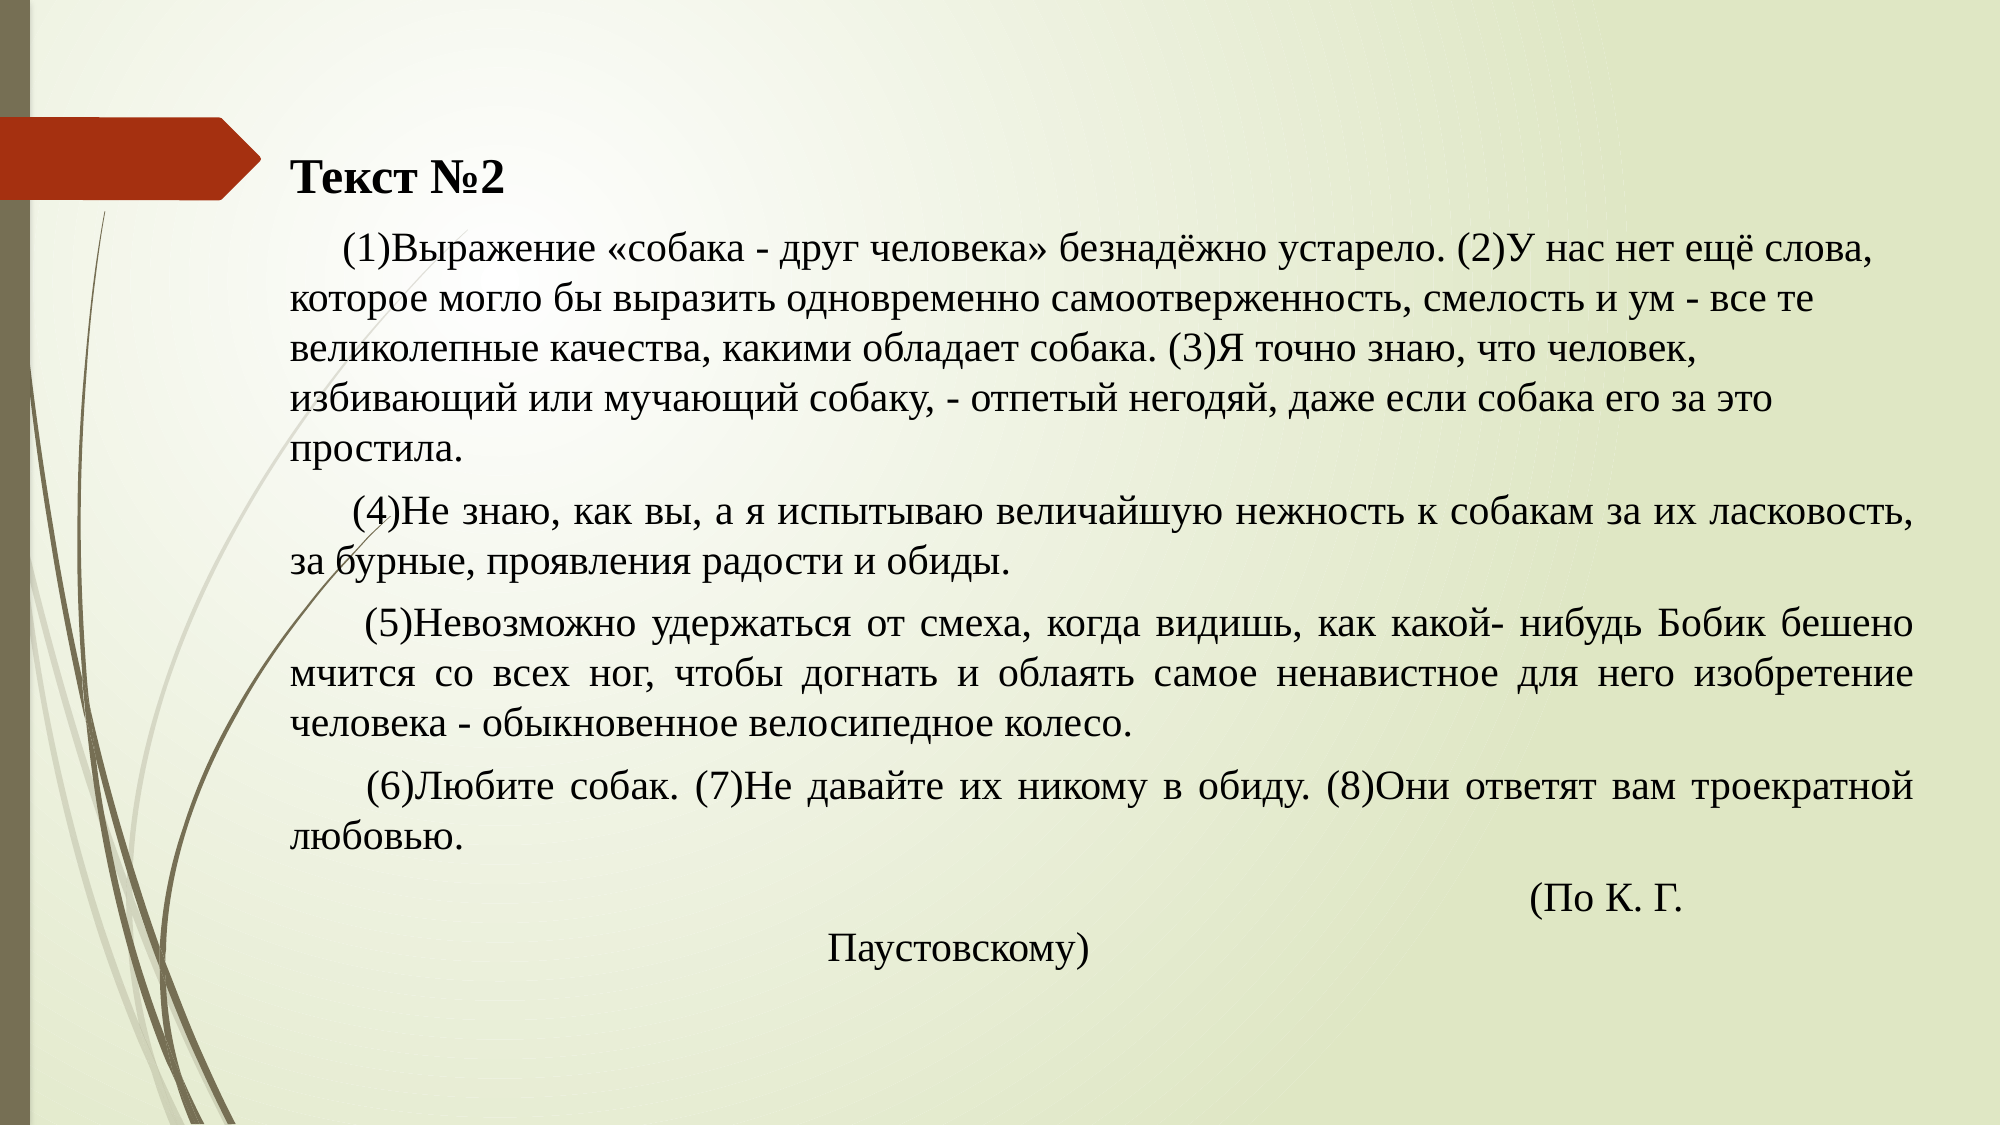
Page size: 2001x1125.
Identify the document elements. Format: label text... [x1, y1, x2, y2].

text_box Текст №2 (1)Выражение «собака - друг человека» безнадёжно устарело. (2)У нас нет ещё слова, которое могло бы выразить одновременно самоотверженность, смелость и ум - все те великолепные качества, какими обладает собака. (3)Я точно знаю, что человек, избивающий или мучающий собаку, - отпетый негодяй, даже если собака его за это простила. (4)Не знаю, как вы, а я испытываю величайшую нежность к собакам за их ласковость, за бурные, проявления радости и обиды. (5)Невозможно удержаться от смеха, когда видишь, как какой- нибудь Бобик бешено мчится со всех ног, чтобы догнать и облаять самое ненавистное для него изобретение человека - обыкновенное велосипедное колесо. (6)Любите собак. (7)Не давайте их никому в обиду. (8)Они ответят вам троекратной любовью. (По К. Г. Паустовскому) [275, 131, 1965, 978]
